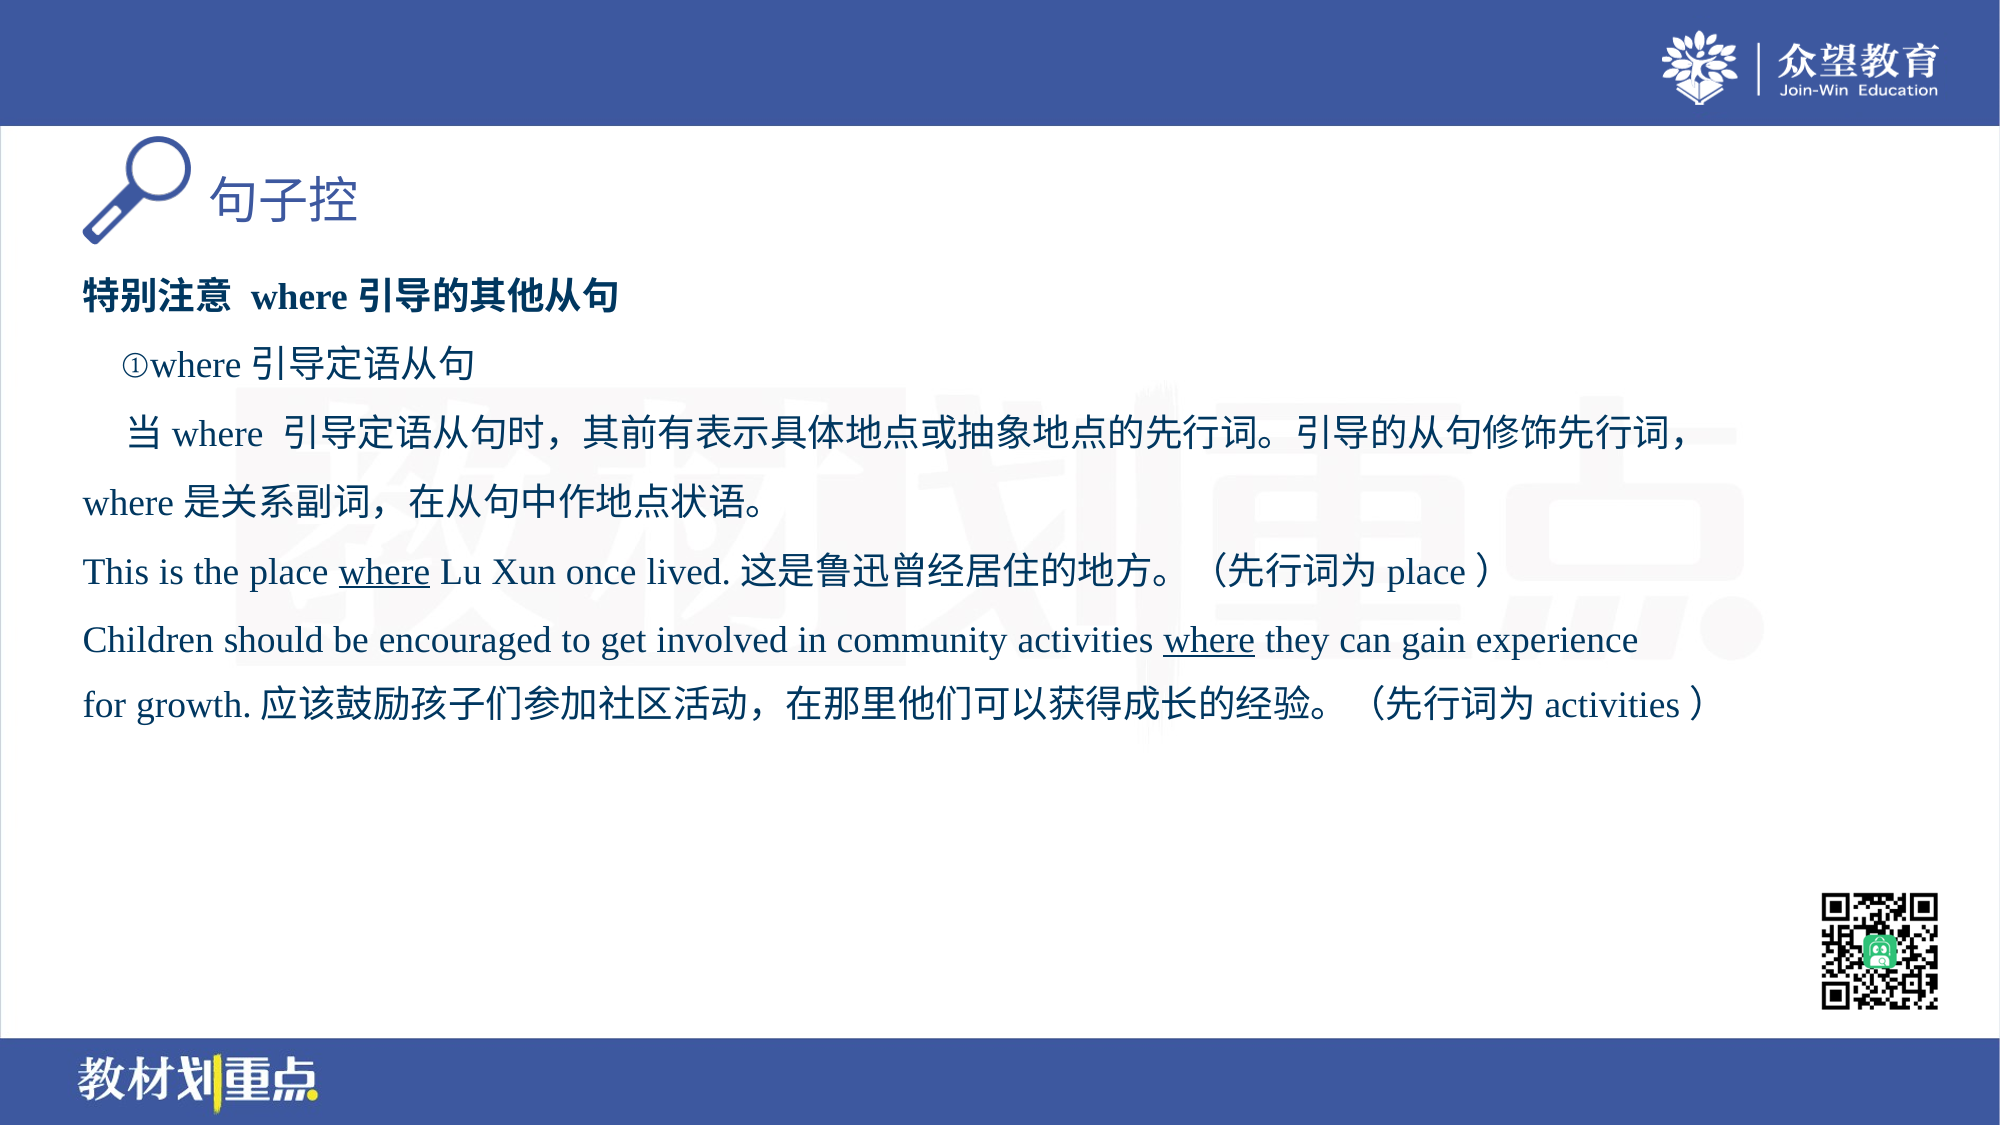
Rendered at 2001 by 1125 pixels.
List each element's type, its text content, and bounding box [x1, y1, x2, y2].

text_box 特别注意 where引导的其他从句 ①where引导定语从句 当where 引导定语从句时，其前有表示具体地点或抽象地点的先行词。引导的从句修饰先行词， where是关系副词，在从句中作地点状语。 This is the place where Lu Xun once lived.这是鲁迅曾经居住的地方。（先行词为place） Children should be encouraged to get involved in community activities where they can gain experience for growth.应该鼓励孩子们参加社区活动，在那里他们可以获得成长的经验。（先行词为activities） [82, 247, 1817, 718]
picture [0, 0, 2000, 1125]
